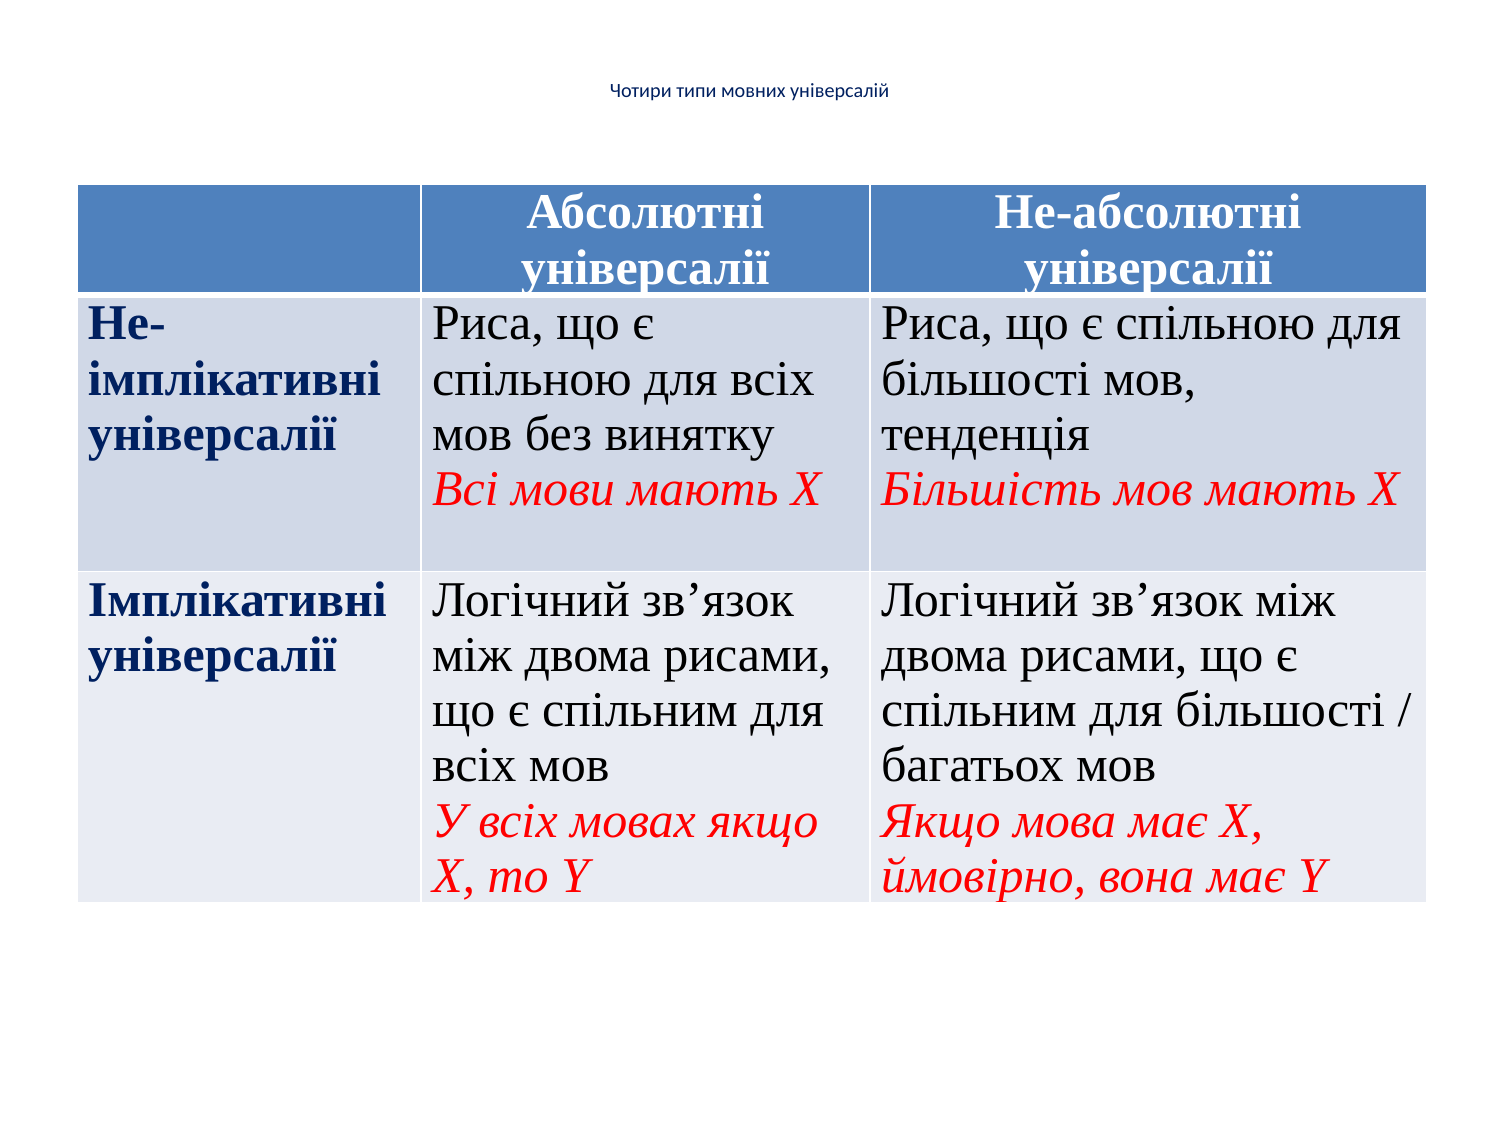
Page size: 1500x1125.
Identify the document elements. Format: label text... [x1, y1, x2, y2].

title Чотири типи мовних універсалій [75, 45, 1425, 149]
table_header [78, 185, 420, 292]
table_header Не-абсолютні універсалії [871, 185, 1426, 292]
table_cell Імплікативні універсалії [78, 572, 420, 902]
table_cell Не-імплікативні універсалії [78, 298, 420, 571]
table_header Абсолютні універсалії [422, 185, 869, 292]
table_cell Логічний зв’язок між двома рисами, що є спільним для всіх мов У всіх мовах якщо Х, то Y [422, 572, 869, 902]
table_cell Риса, що є спільною для всіх мов без винятку Всі мови мають Х [422, 298, 869, 571]
table_cell Риса, що є спільною для більшості мов, тенденція Більшість мов мають Х [871, 298, 1426, 571]
table_cell Логічний зв’язок між двома рисами, що є спільним для більшості / багатьох мов Якщо мова має Х, ймовірно, вона має Y [871, 572, 1426, 902]
